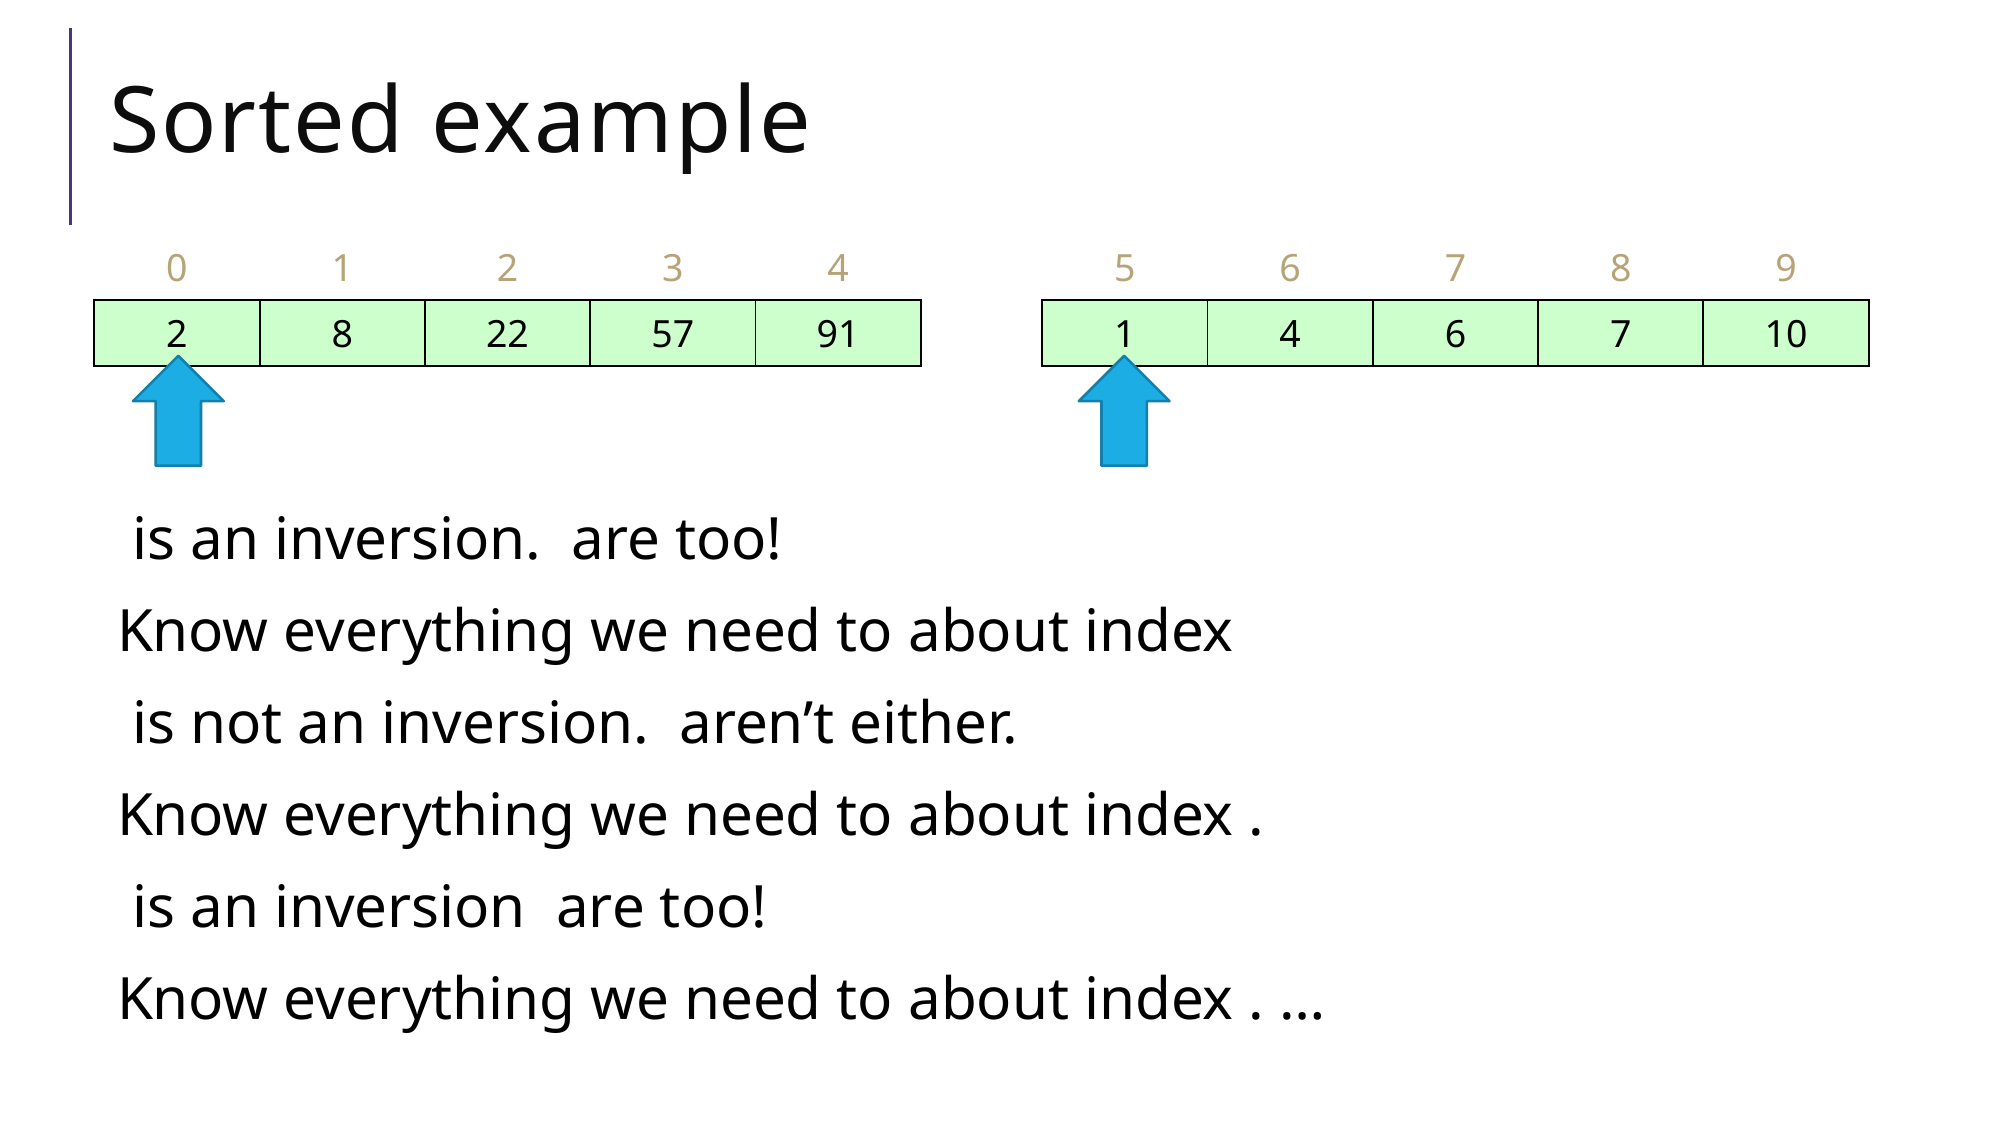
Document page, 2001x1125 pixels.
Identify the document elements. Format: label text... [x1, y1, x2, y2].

text_box [1077, 354, 1171, 468]
table_header 0 [95, 235, 259, 299]
title Sorted example [94, 43, 1930, 210]
text_box [131, 354, 225, 468]
table_cell 4 [1208, 301, 1372, 365]
table_cell 2 [95, 301, 259, 365]
table_cell 8 [261, 301, 424, 365]
table_header 4 [756, 235, 920, 299]
table_cell 10 [1704, 301, 1868, 365]
table_cell 22 [426, 301, 589, 365]
table_header 2 [426, 235, 589, 299]
table_cell 7 [1539, 301, 1702, 365]
table_header 6 [1208, 235, 1372, 299]
table_cell 91 [756, 301, 920, 365]
table_cell 57 [591, 301, 755, 365]
table_header 3 [591, 235, 755, 299]
table_header 8 [1539, 235, 1702, 299]
table_cell 1 [1043, 301, 1207, 365]
table_header 9 [1704, 235, 1868, 299]
table_header 1 [261, 235, 424, 299]
table_header 5 [1043, 235, 1207, 299]
table_cell 6 [1374, 301, 1537, 365]
table_header 7 [1374, 235, 1537, 299]
